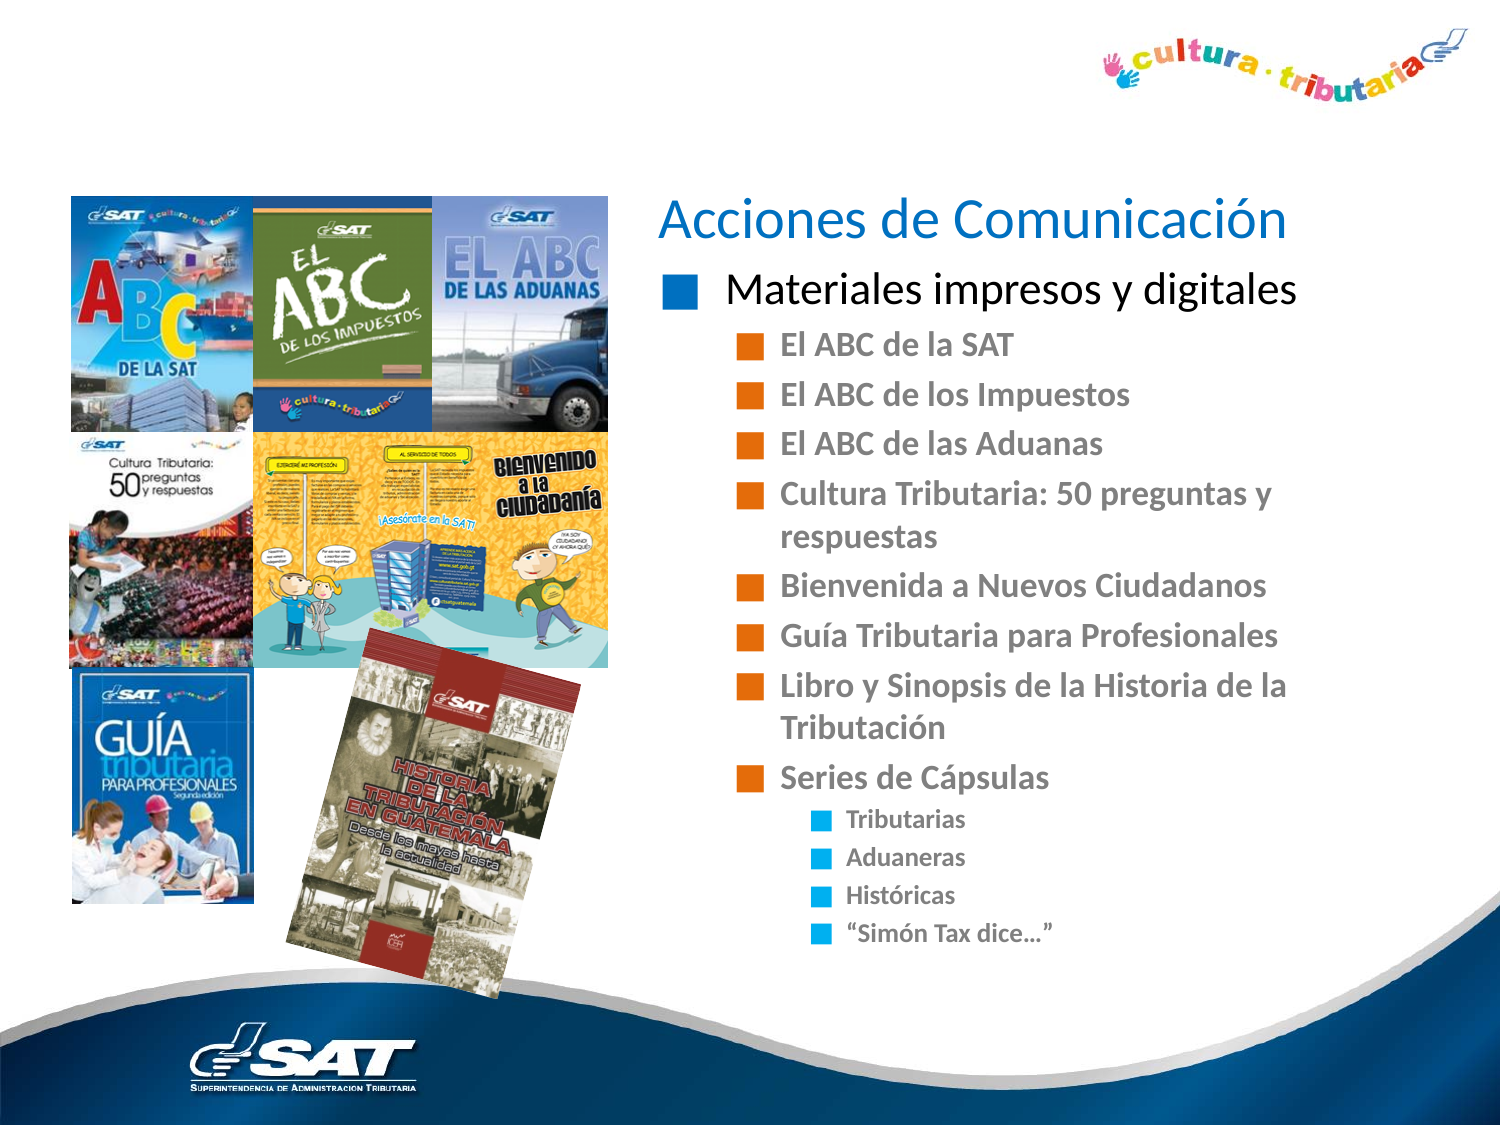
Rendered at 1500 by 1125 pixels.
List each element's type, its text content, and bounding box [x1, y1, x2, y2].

picture [0, 0, 1500, 1125]
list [71, 195, 252, 430]
list Acciones de Comunicación Materiales impresos y digitales El ABC de la SAT El ABC de los Impuestos El ABC de las Aduanas Cultura Tributaria: 50 preguntas y respuestas Bienvenida a Nuevos Ciudadanos Guía Tributaria para Profesionales Libro y Sinopsis de la Historia de la Tributación Series de Cápsulas Tributarias Aduaneras Históricas “Simón Tax dice…” [643, 172, 1425, 1005]
